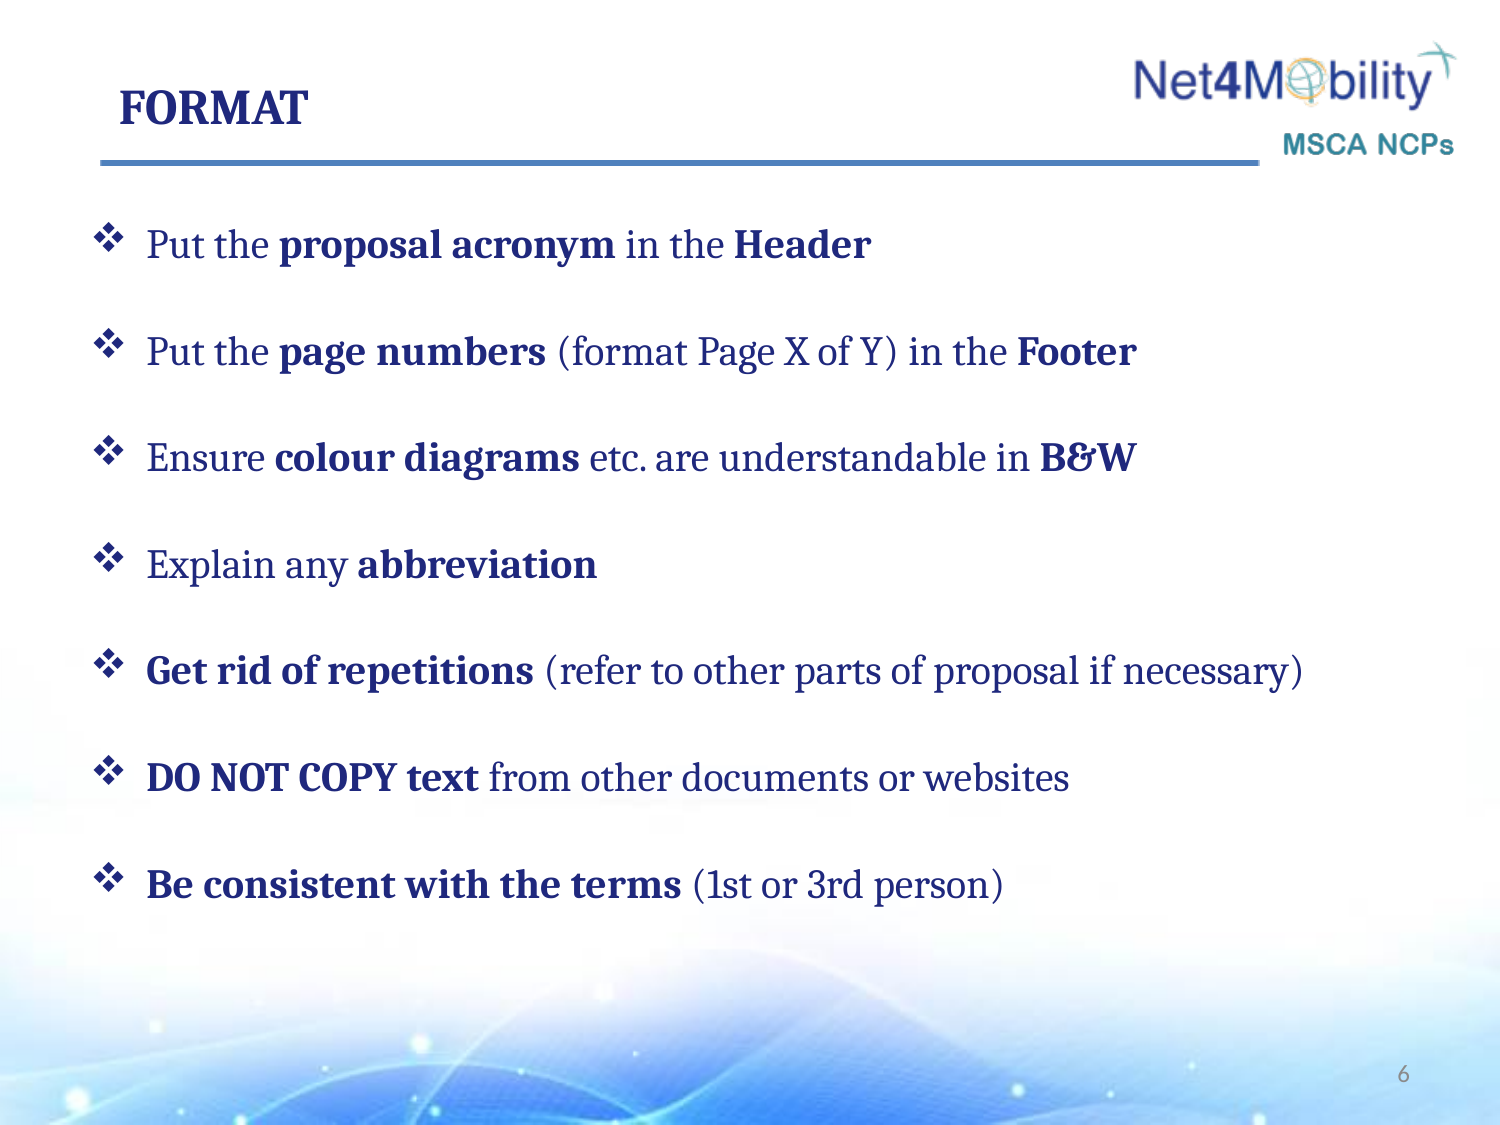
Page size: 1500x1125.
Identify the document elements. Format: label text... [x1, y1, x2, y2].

title FORMAT [103, 48, 1122, 161]
picture [0, 0, 1500, 1125]
list Put the proposal acronym in the Header Put the page numbers (format Page X of Y) in the Footer Ensure colour diagrams etc. are understandable in B&W Explain any abbreviation Get rid of repetitions (refer to other parts of proposal if necessary) DO NOT COPY text from other documents or websites Be consistent with the terms (1st or 3rd person) [75, 214, 1425, 897]
slide_number 6 [1074, 1042, 1425, 1103]
